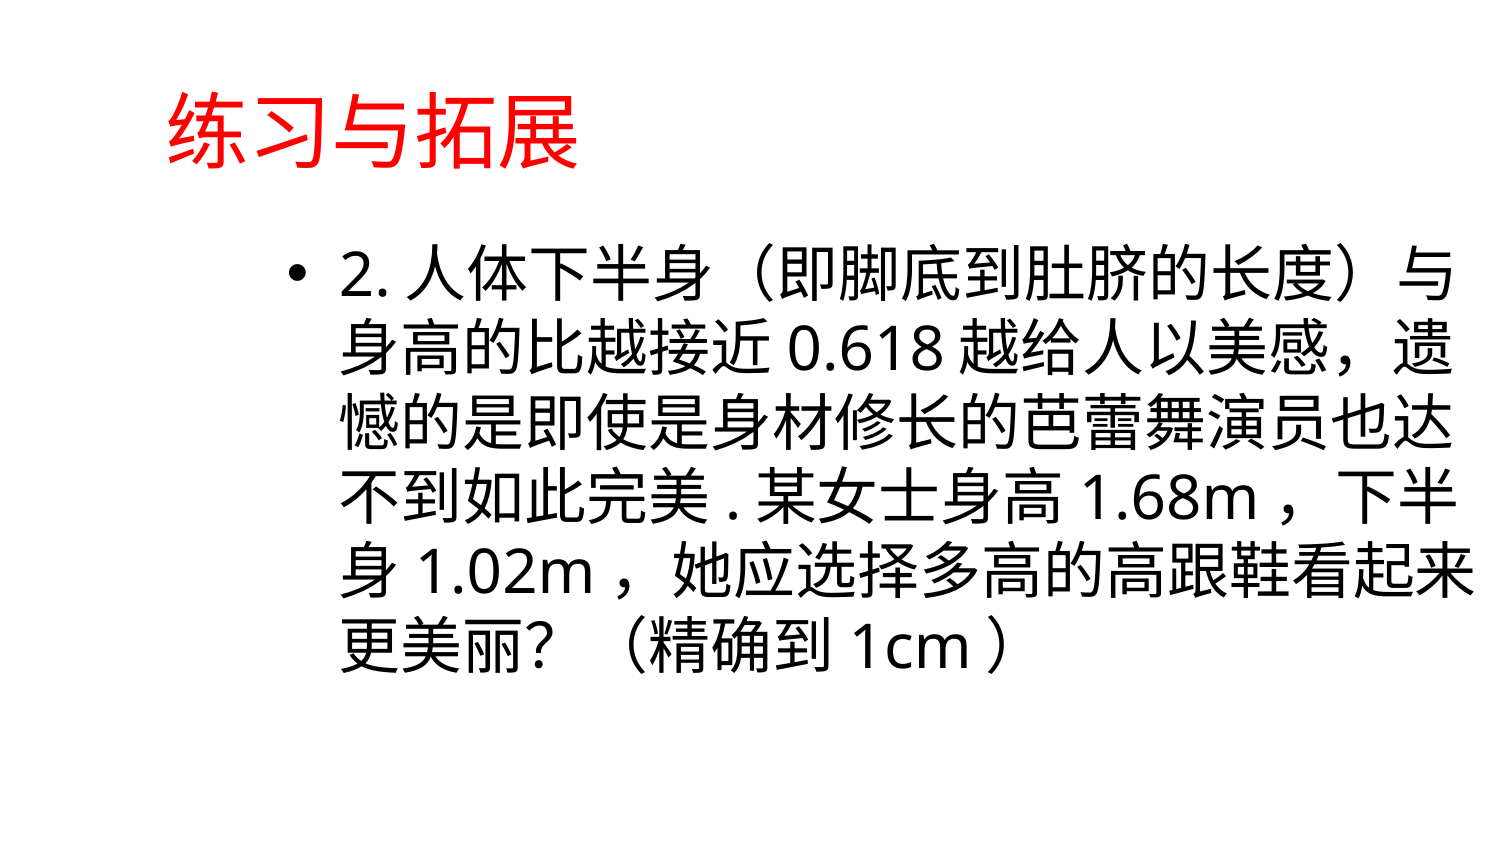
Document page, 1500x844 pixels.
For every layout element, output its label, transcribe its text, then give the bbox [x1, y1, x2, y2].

list 2.人体下半身（即脚底到肚脐的长度）与身高的比越接近0.618越给人以美感，遗憾的是即使是身材修长的芭蕾舞演员也达不到如此完美.某女士身高1.68m，下半身1.02m，她应选择多高的高跟鞋看起来更美丽？（精确到1cm） [271, 226, 1500, 697]
title 练习与拓展 [150, 58, 1500, 200]
